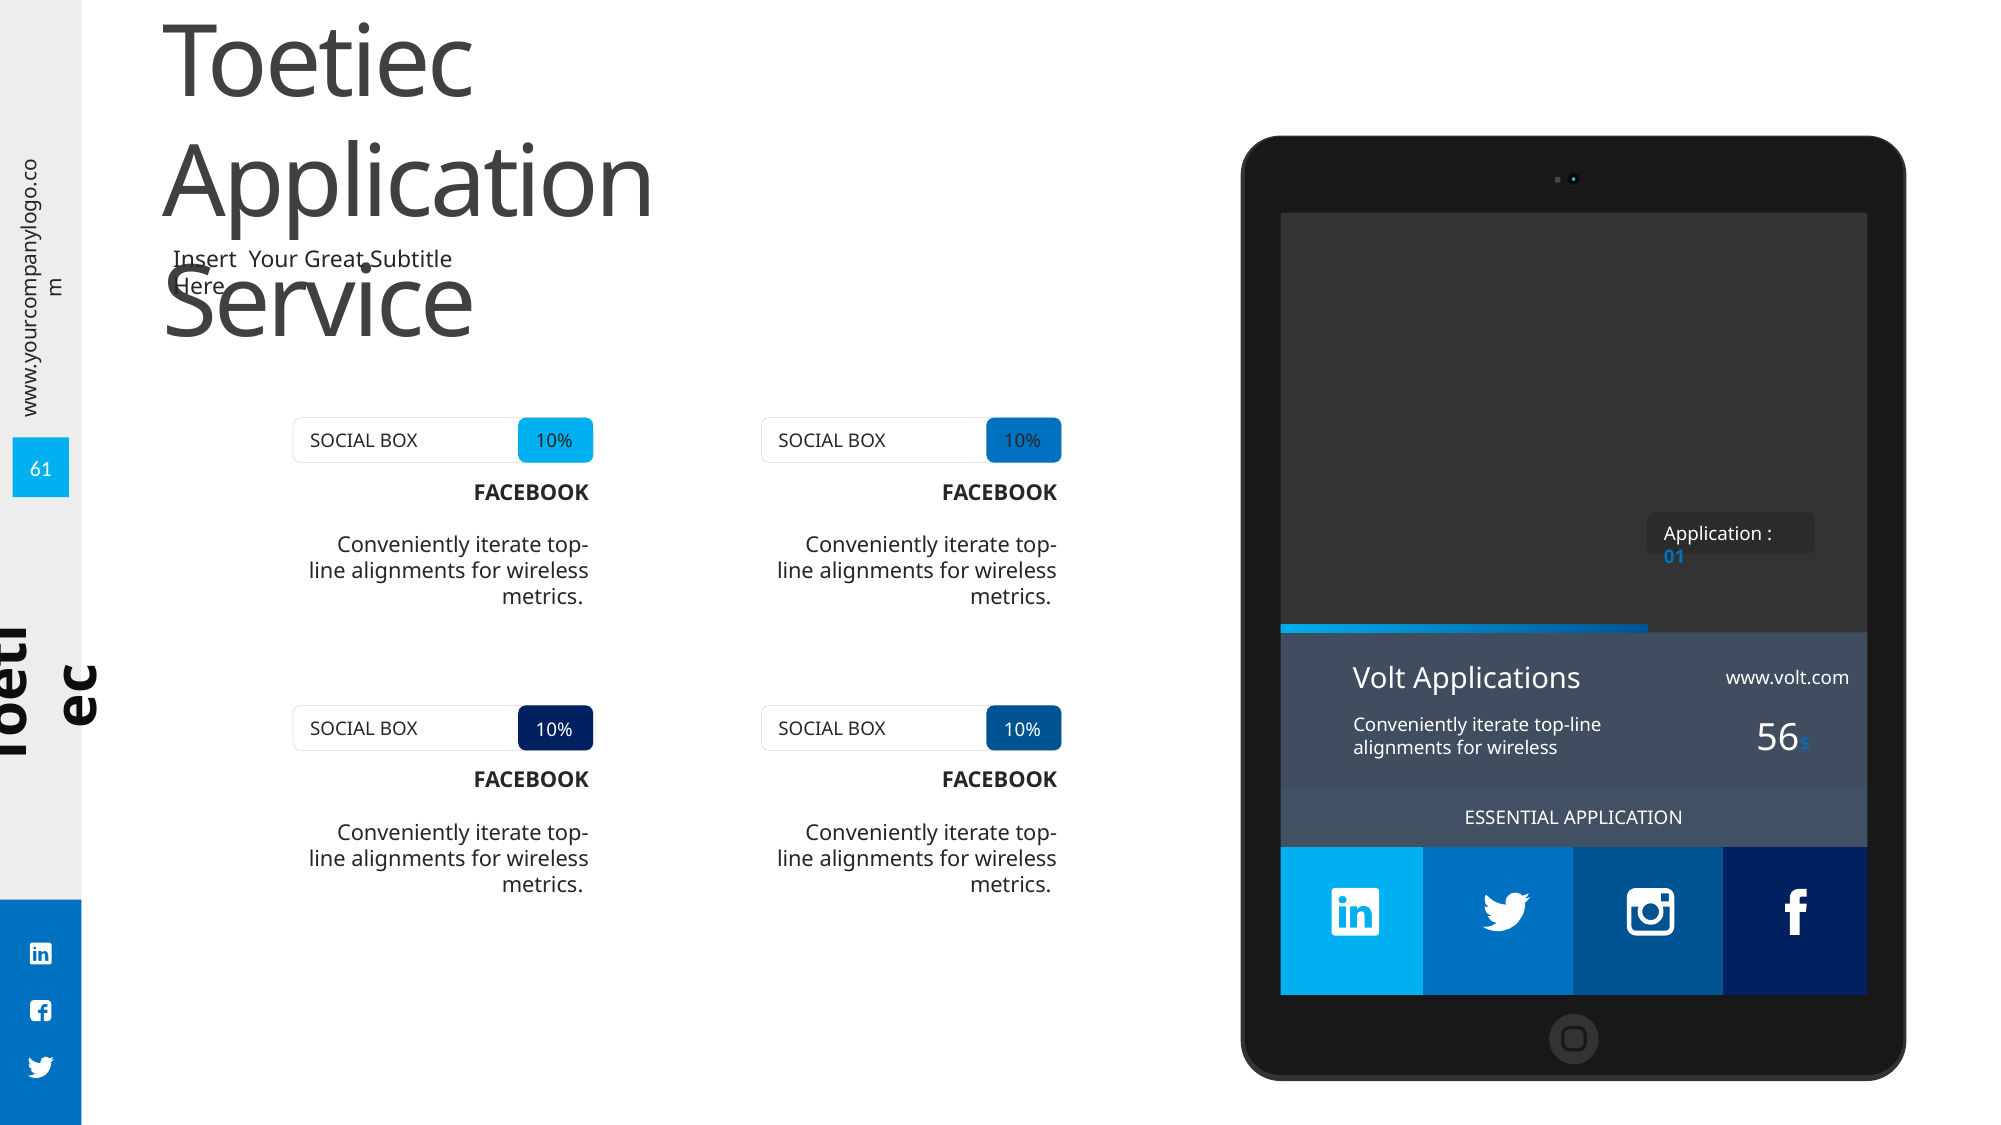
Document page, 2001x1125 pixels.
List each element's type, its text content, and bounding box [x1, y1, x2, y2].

text_box [1240, 135, 1907, 1082]
picture [1332, 888, 1379, 935]
text_box SOCIAL BOX [760, 704, 991, 752]
picture [1280, 214, 1868, 998]
text_box FACEBOOK Conveniently iterate top-line alignments for wireless metrics. [761, 470, 1073, 617]
text_box Toetiec Application Service [147, 116, 849, 236]
text_box FACEBOOK Conveniently iterate top-line alignments for wireless metrics. [293, 470, 604, 617]
slide_number 61 [14, 437, 69, 498]
text_box 10% [517, 705, 598, 753]
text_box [1549, 1013, 1599, 1065]
text_box SOCIAL BOX [292, 704, 523, 752]
text_box Insert Your Great Subtitle Here [158, 237, 512, 307]
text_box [1554, 173, 1580, 186]
text_box FACEBOOK Conveniently iterate top-line alignments for wireless metrics. [293, 758, 604, 905]
text_box 10% [985, 705, 1066, 753]
text_box 10% [517, 416, 598, 464]
text_box FACEBOOK Conveniently iterate top-line alignments for wireless metrics. [761, 758, 1073, 905]
text_box [1244, 136, 1904, 1076]
text_box 10% [985, 416, 1066, 464]
text_box SOCIAL BOX [760, 416, 992, 464]
text_box SOCIAL BOX [292, 416, 524, 464]
